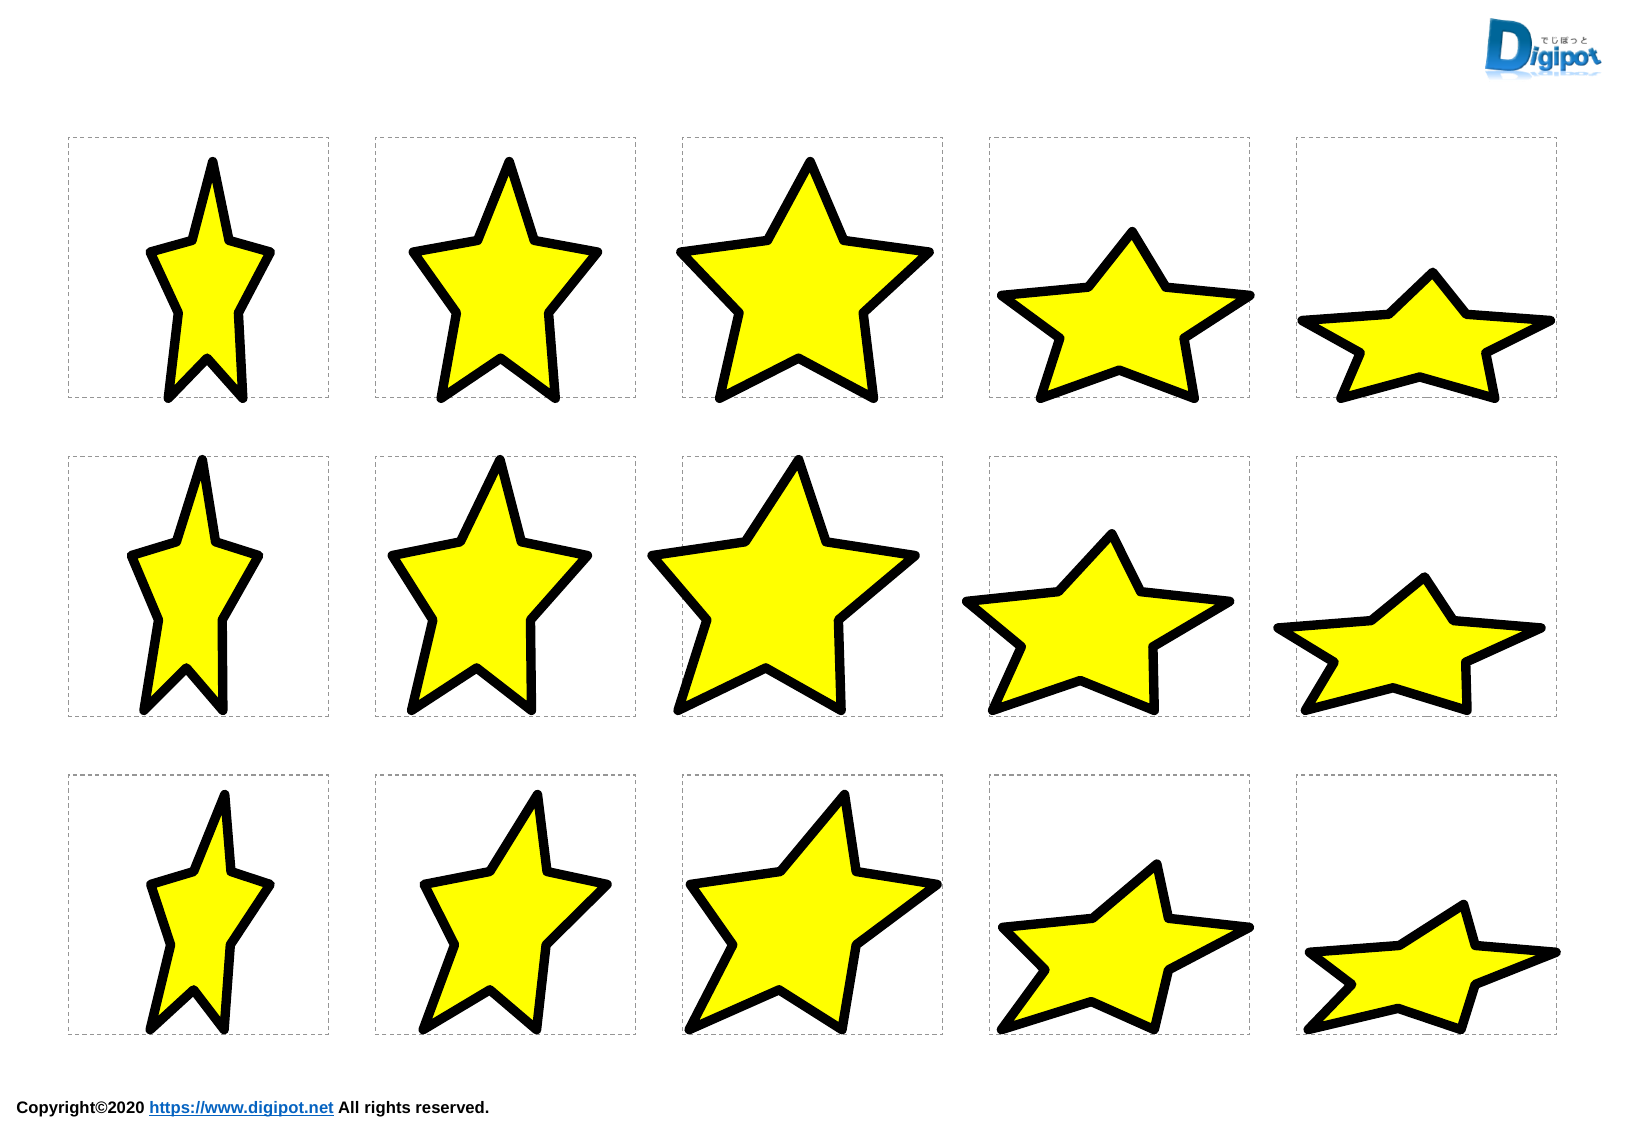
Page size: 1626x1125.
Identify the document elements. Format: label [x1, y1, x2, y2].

text_box [150, 161, 271, 399]
text_box [1277, 576, 1542, 711]
text_box [423, 794, 608, 1030]
text_box [1001, 231, 1251, 399]
text_box [680, 161, 930, 399]
text_box [413, 161, 598, 399]
text_box [1001, 864, 1250, 1030]
text_box [1308, 904, 1557, 1030]
text_box [131, 459, 259, 711]
text_box [966, 533, 1230, 711]
text_box [689, 794, 938, 1030]
text_box [652, 459, 916, 711]
text_box [392, 459, 588, 711]
text_box [150, 794, 271, 1030]
text_box [1302, 272, 1551, 399]
picture [1485, 18, 1602, 82]
